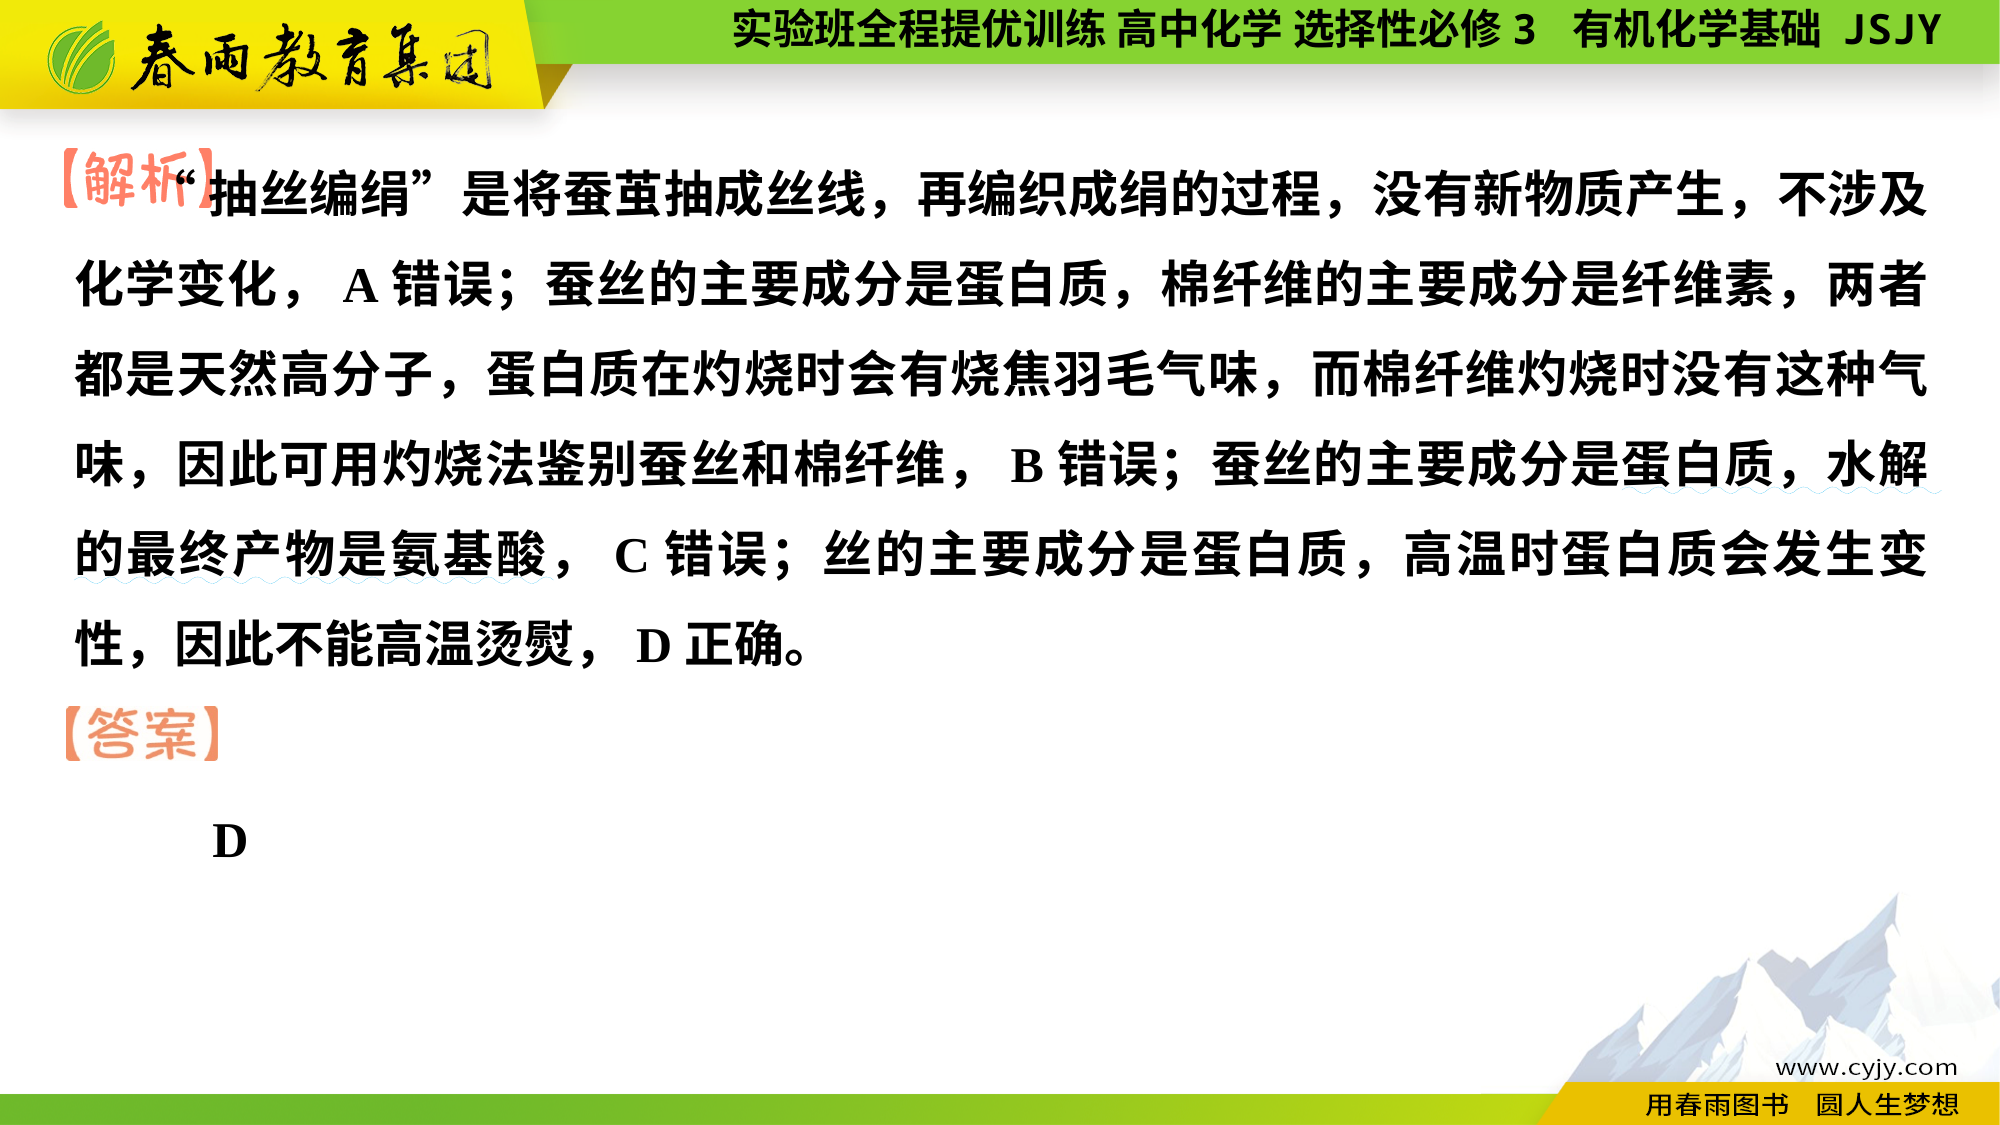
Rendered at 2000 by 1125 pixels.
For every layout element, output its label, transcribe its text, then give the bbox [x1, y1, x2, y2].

text_box D [197, 680, 314, 786]
list “抽丝编绢”是将蚕茧抽成丝线，再编织成绢的过程，没有新物质产生，不涉及化学变化，A错误；蚕丝的主要成分是蛋白质，棉纤维的主要成分是纤维素，两者都是天然高分子，蛋白质在灼烧时会有烧焦羽毛气味，而棉纤维灼烧时没有这种气味，因此可用灼烧法鉴别蚕丝和棉纤维，B错误；蚕丝的主要成分是蛋白质，水解的最终产物是氨基酸，C错误；丝的主要成分是蛋白质，高温时蛋白质会发生变性，因此不能高温烫熨，D正确。 [59, 125, 1944, 686]
picture [0, 0, 2000, 1125]
